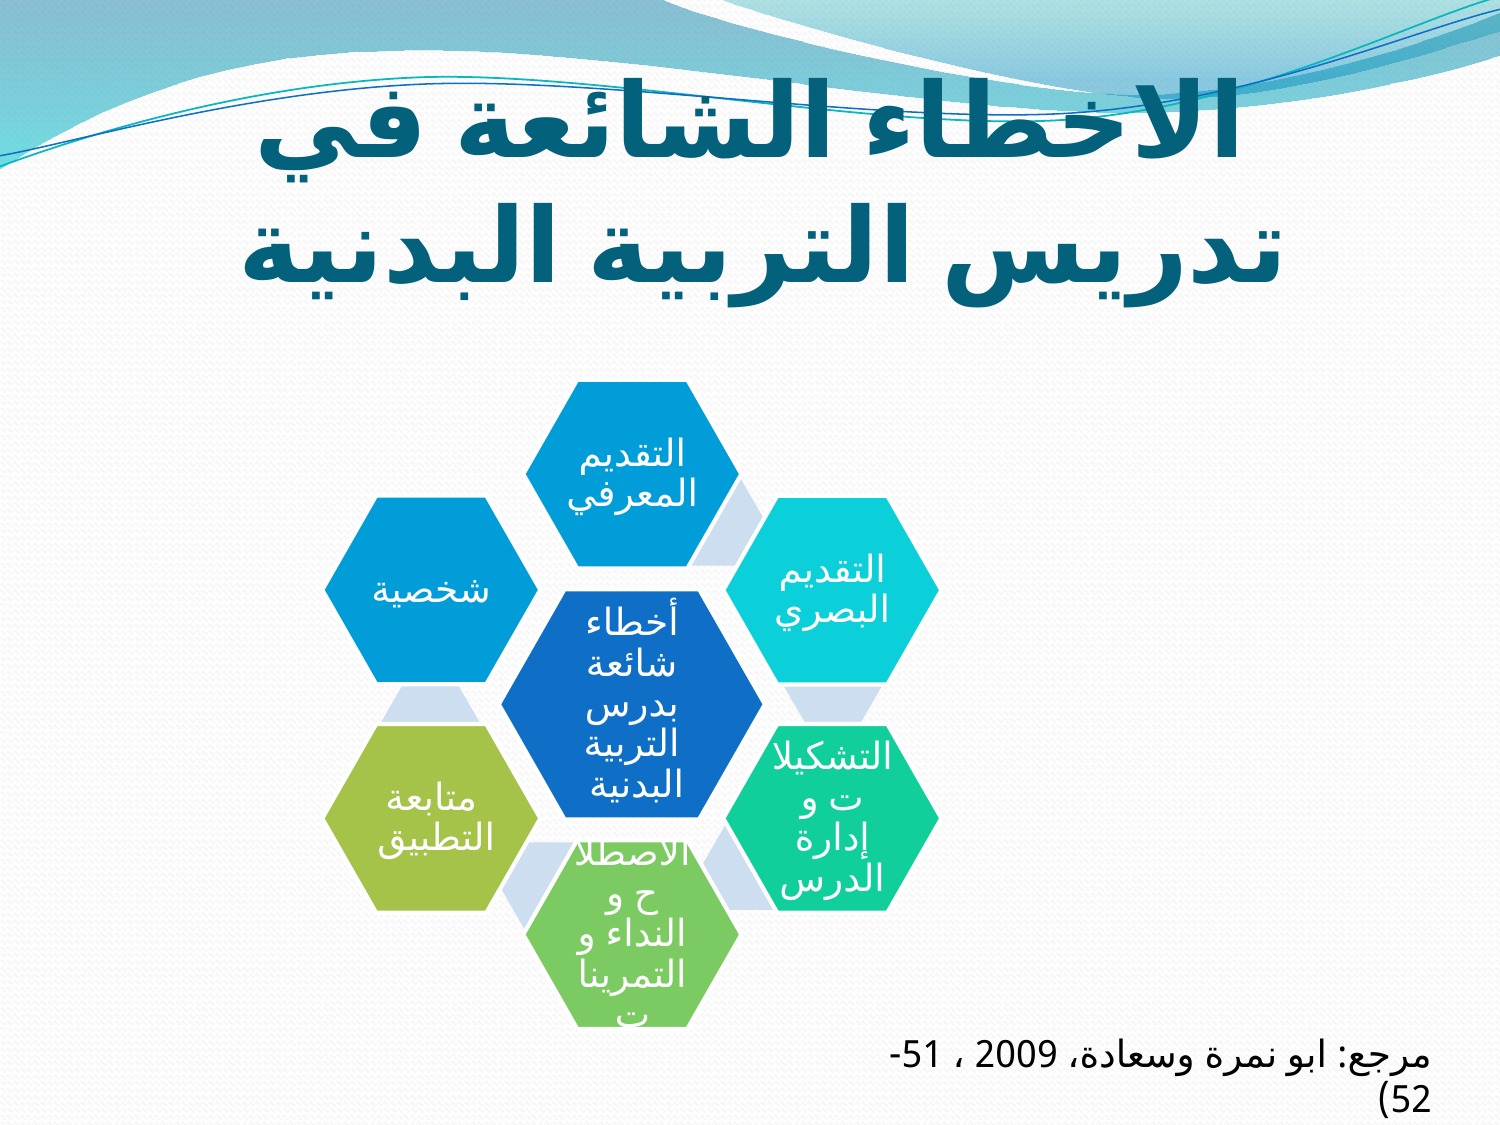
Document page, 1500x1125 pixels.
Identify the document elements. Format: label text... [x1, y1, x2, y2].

text_box مرجع: ابو نمرة وسعادة، 2009 ، 51-52) [868, 1023, 1447, 1125]
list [194, 379, 1070, 1030]
title الاخطاء الشائعة في تدريس التربية البدنية [75, 115, 1425, 303]
